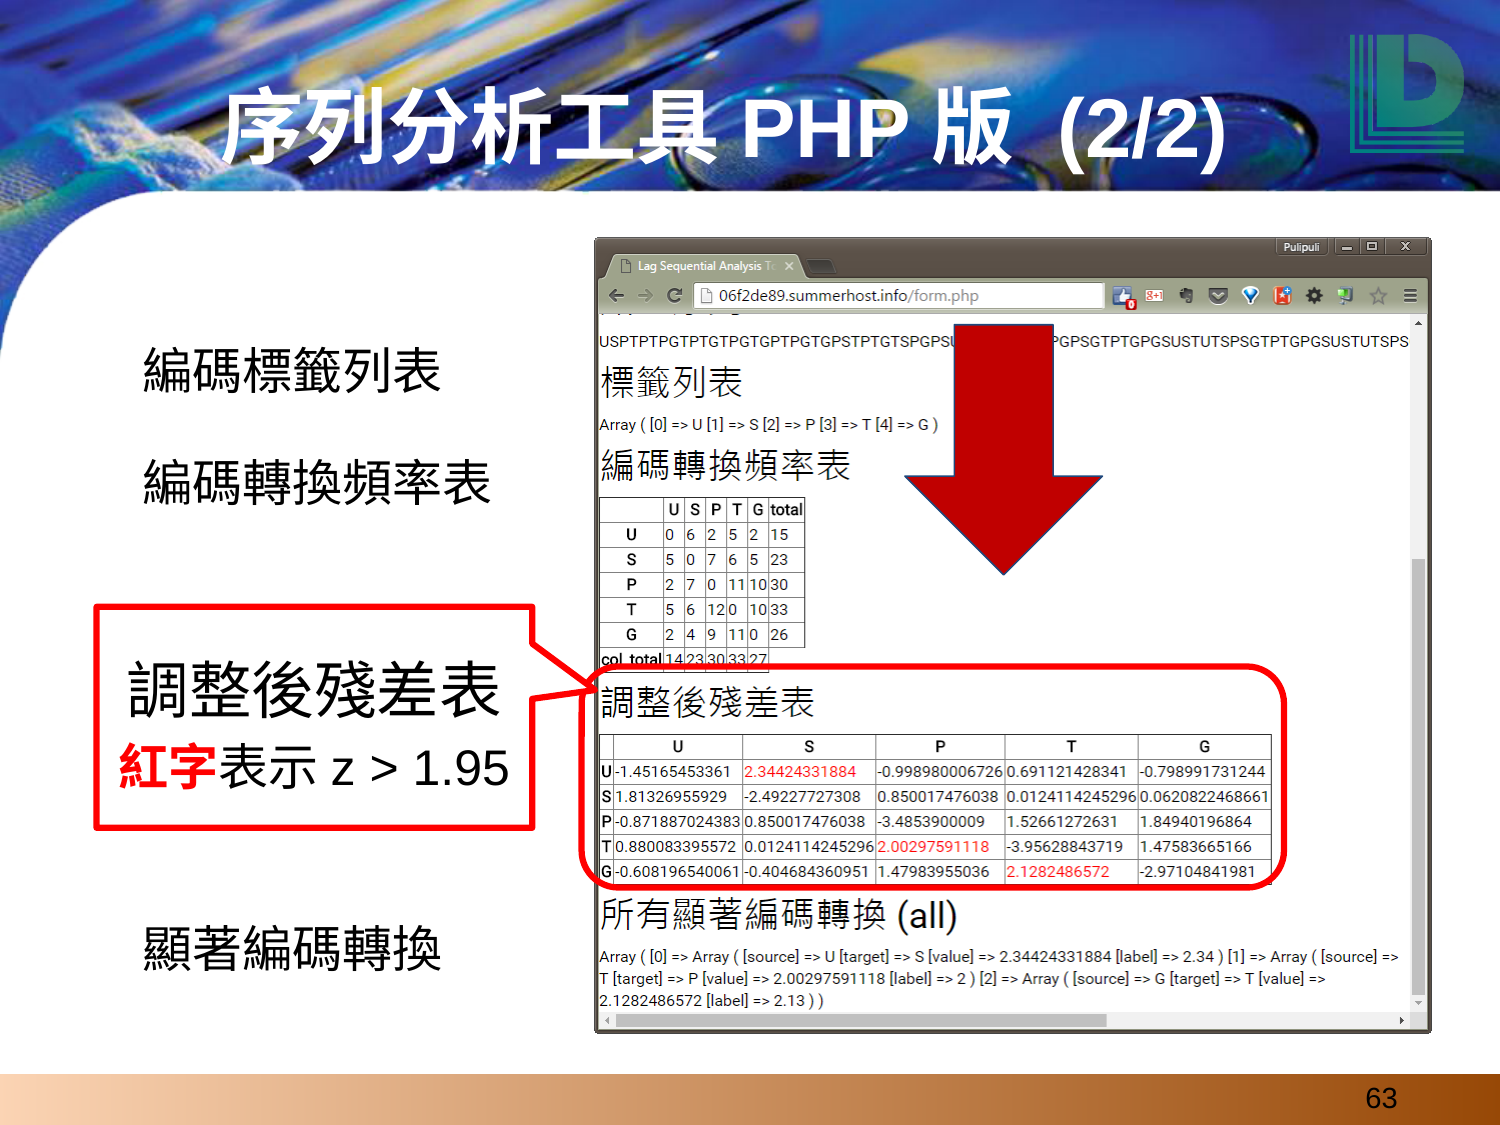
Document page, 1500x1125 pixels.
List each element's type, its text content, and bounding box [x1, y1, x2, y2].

table_cell 2 [369, 1075, 373, 1125]
text_box 編碼轉換頻率表 [127, 436, 541, 532]
slide_number ‹#› [1350, 1074, 1488, 1118]
text_box 調整後殘差表 紅字表示z > 1.95 [96, 606, 589, 828]
text_box 顯著編碼轉換 [127, 902, 541, 999]
picture [0, 0, 1500, 1034]
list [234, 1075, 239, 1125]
text_box 編碼標籤列表 [127, 324, 541, 421]
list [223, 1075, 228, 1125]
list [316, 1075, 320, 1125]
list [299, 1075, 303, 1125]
text_box [581, 691, 589, 873]
title 序列分析工具PHP版 (2/2) [137, 93, 1313, 190]
